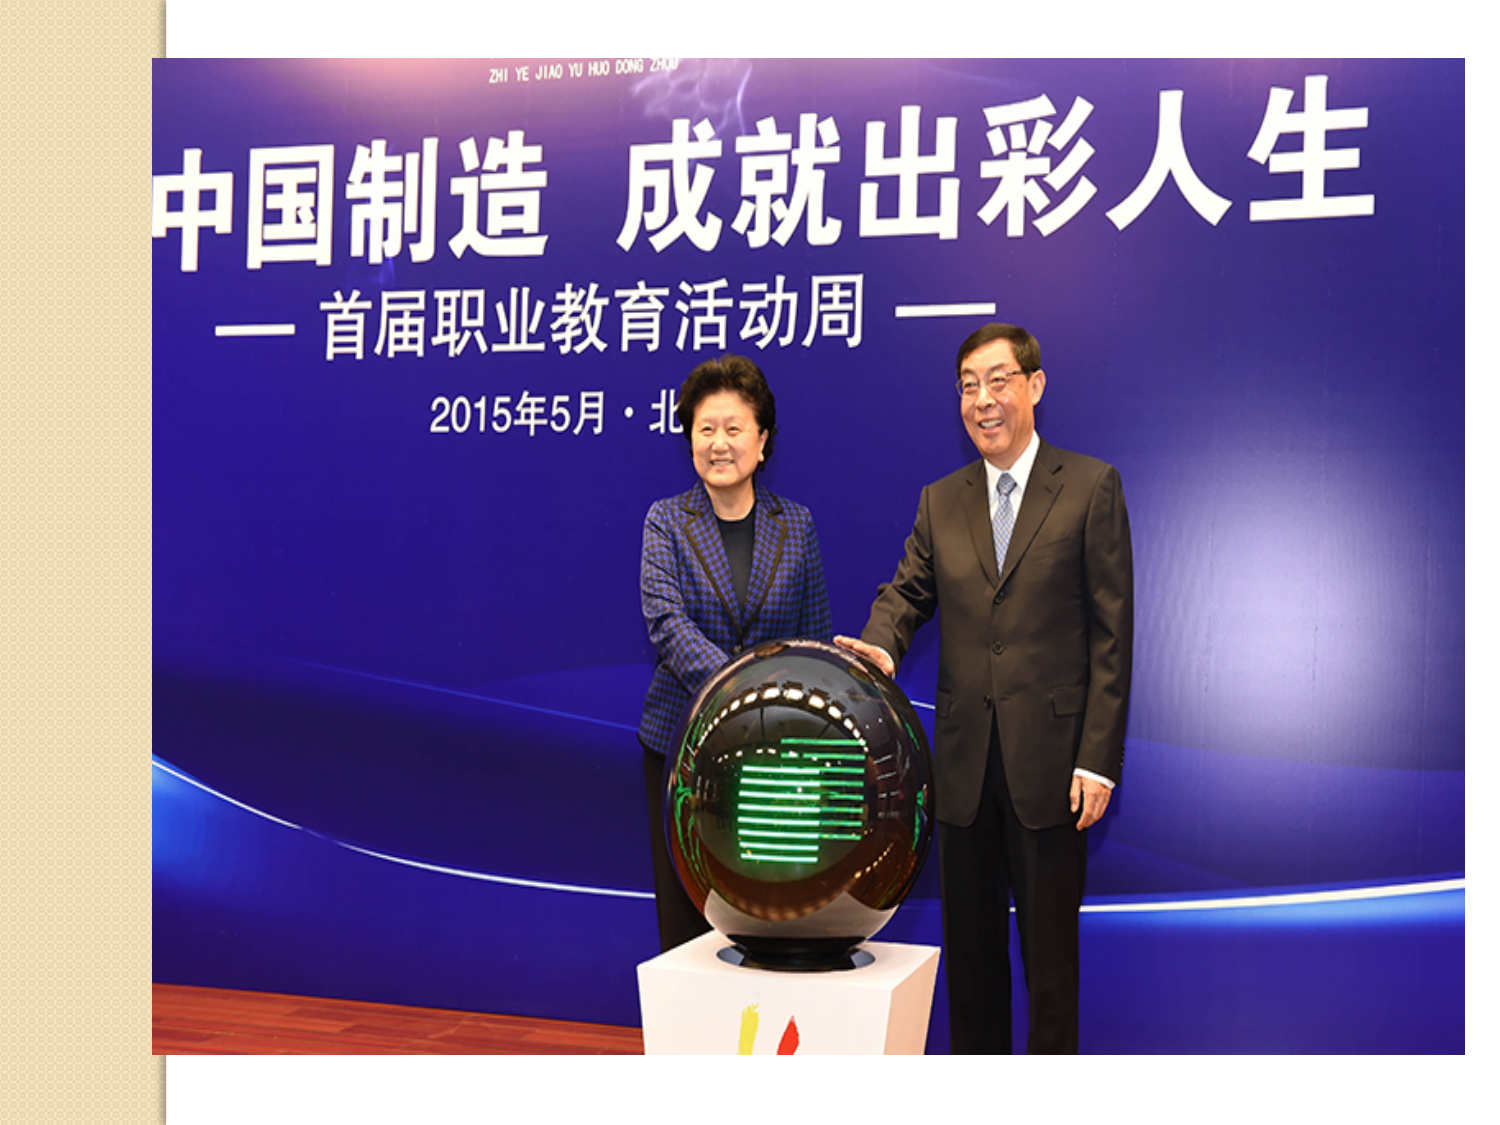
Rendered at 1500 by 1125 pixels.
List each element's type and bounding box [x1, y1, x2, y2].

picture [152, 58, 1466, 1055]
